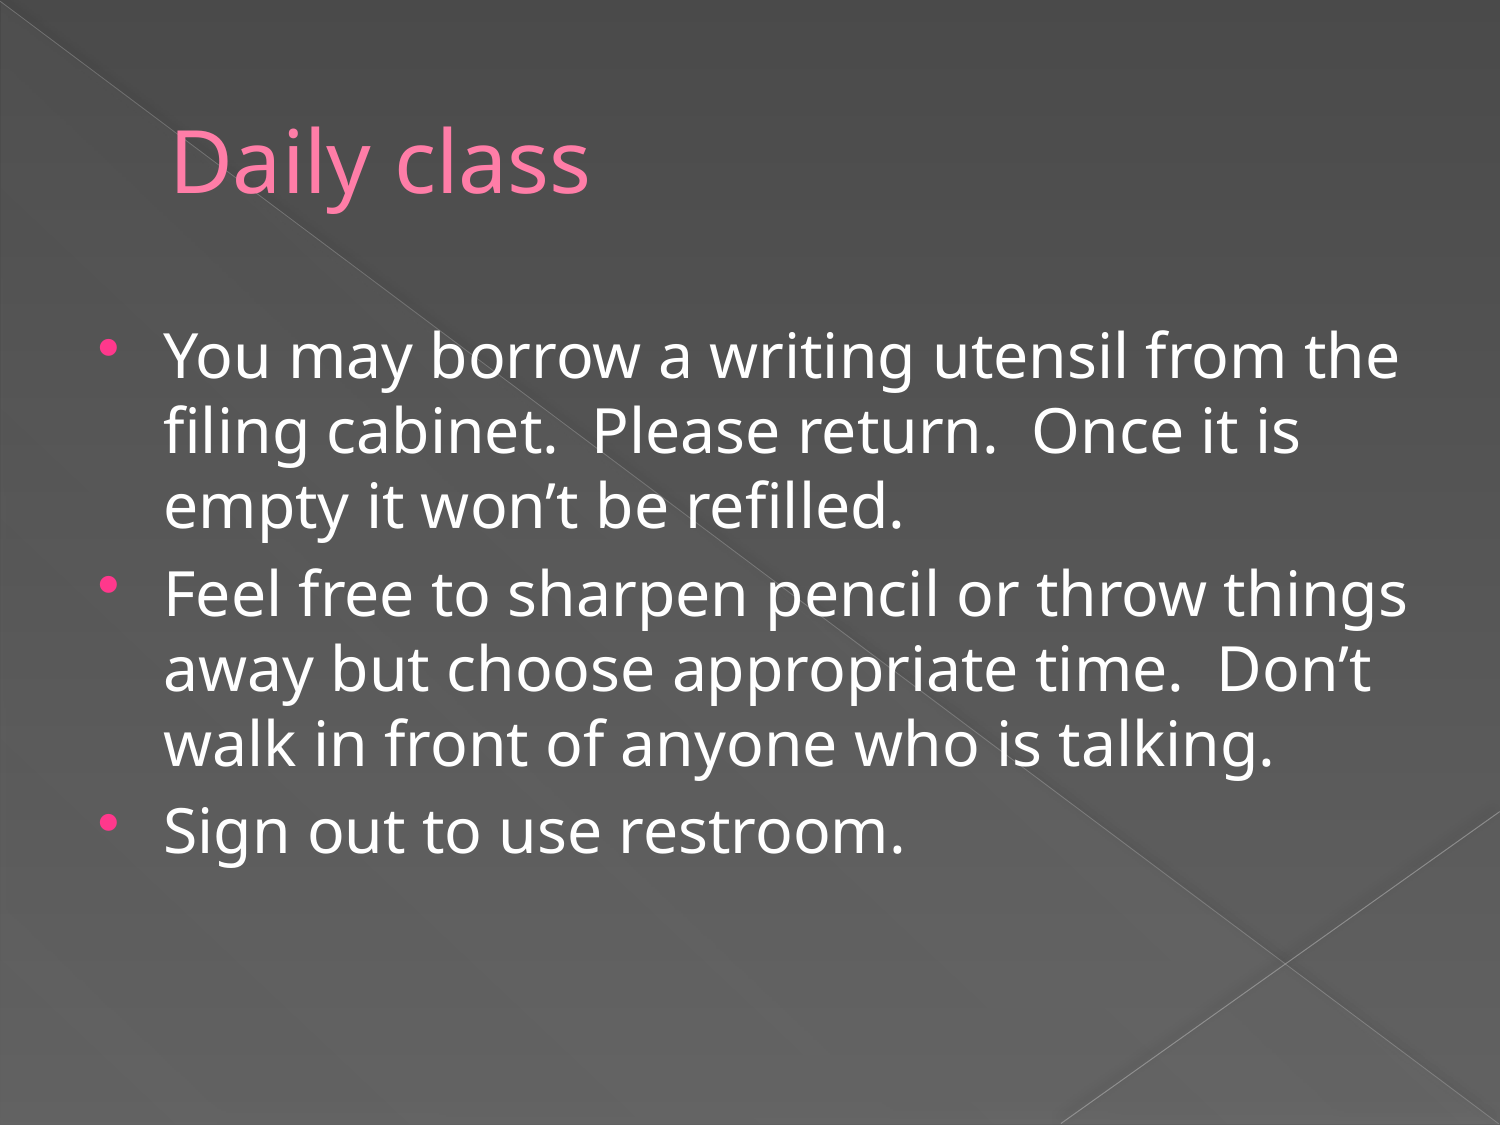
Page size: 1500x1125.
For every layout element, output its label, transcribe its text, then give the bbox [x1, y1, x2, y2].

list You may borrow a writing utensil from the filing cabinet. Please return. Once it is empty it won’t be refilled. Feel free to sharpen pencil or throw things away but choose appropriate time. Don’t walk in front of anyone who is talking. Sign out to use restroom. [75, 308, 1425, 1059]
title Daily class [75, 43, 1425, 274]
